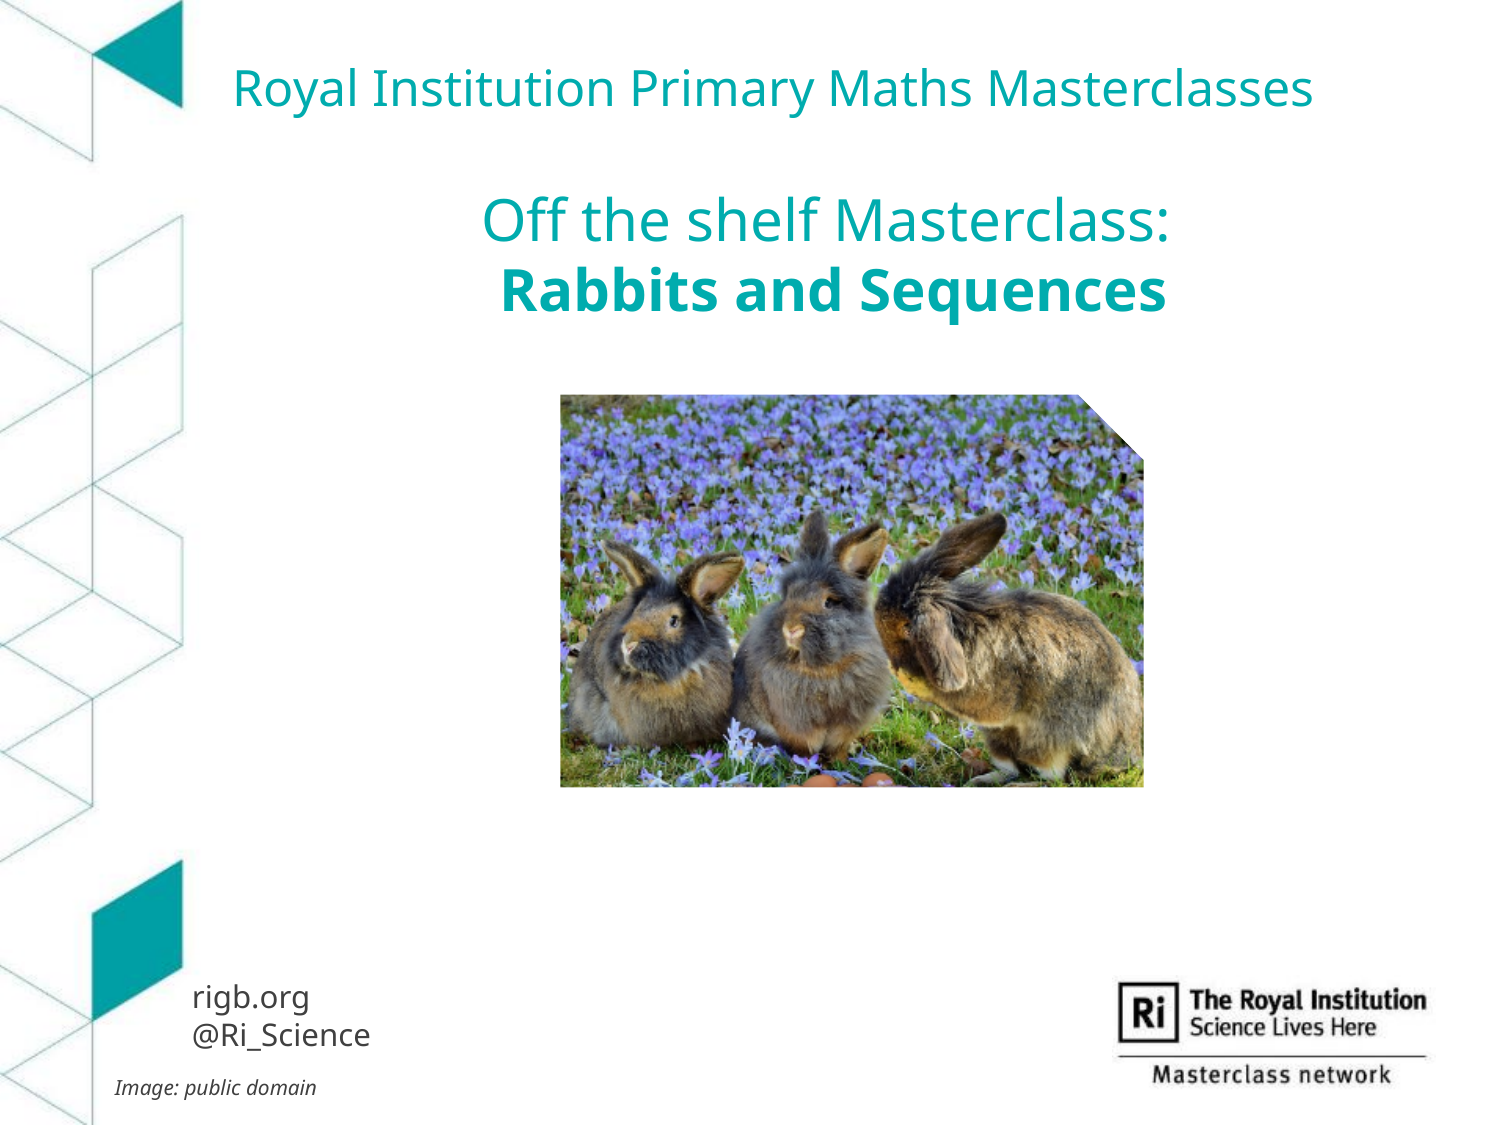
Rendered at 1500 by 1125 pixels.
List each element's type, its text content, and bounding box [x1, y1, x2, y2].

text_box Off the shelf Masterclass: Rabbits and Sequences [215, 140, 1466, 331]
picture [560, 394, 1144, 788]
picture [0, 0, 215, 1125]
text_box Royal Institution Primary Maths Masterclasses [215, 36, 1490, 127]
picture [1112, 975, 1436, 1102]
text_box rigb.org @Ri_Science [215, 969, 750, 1060]
text_box Image: public domain [215, 1067, 1153, 1107]
